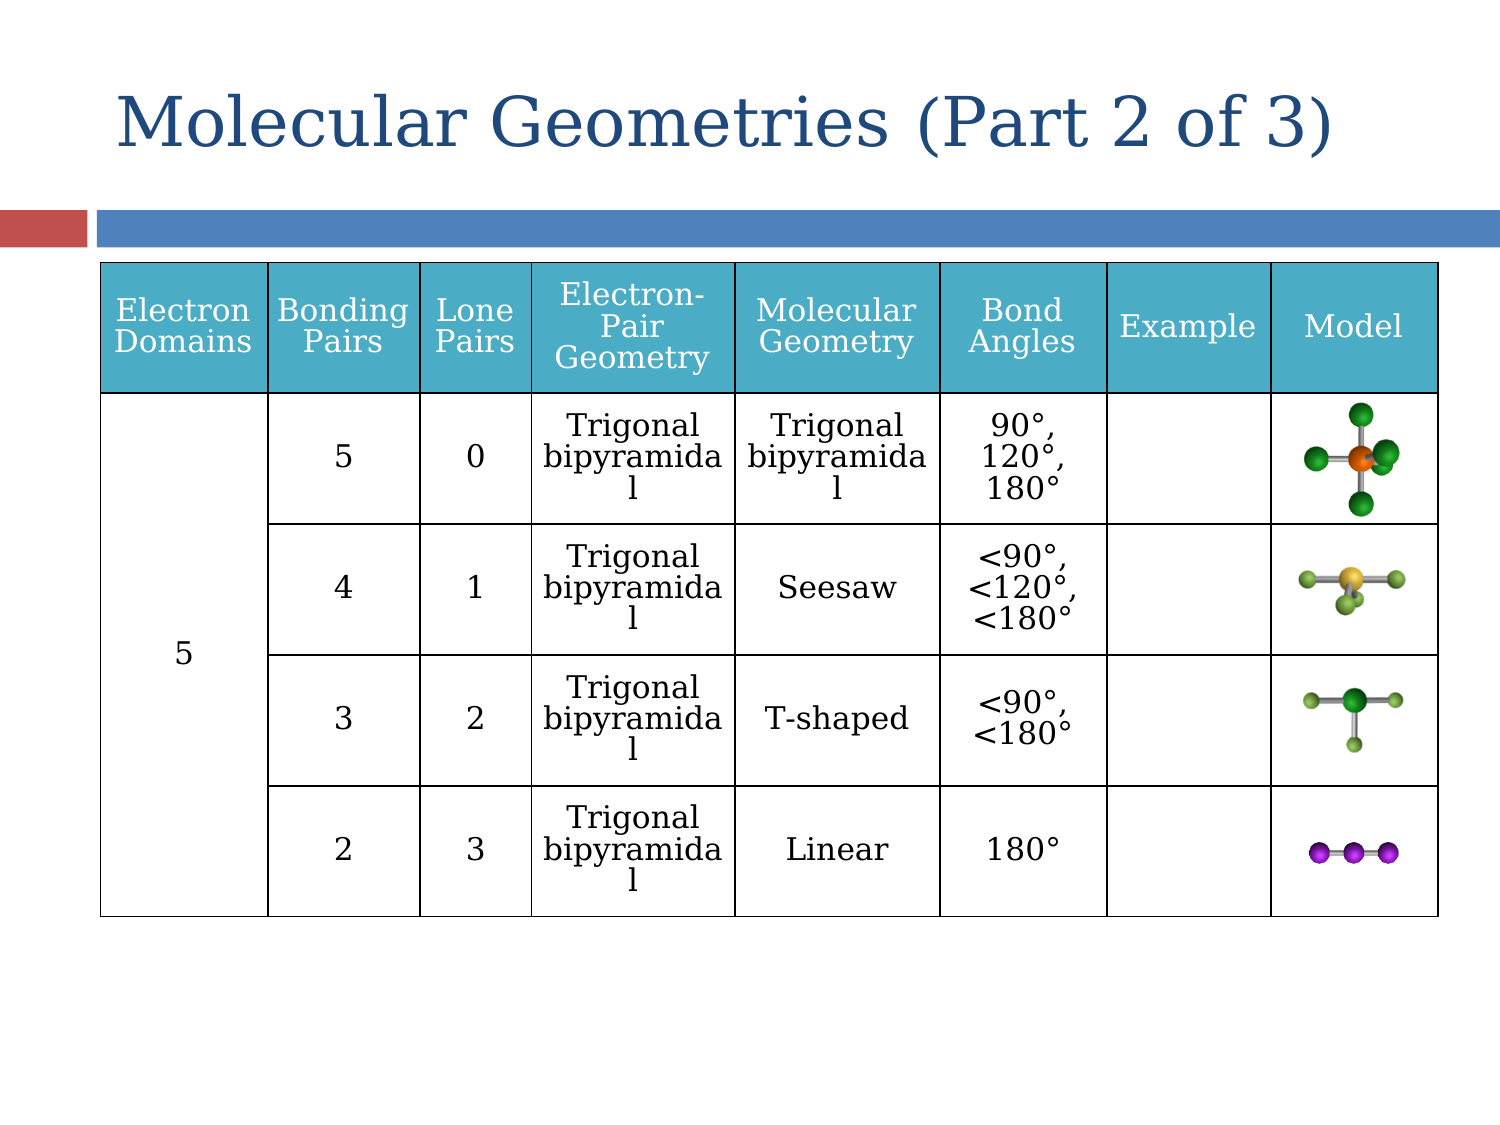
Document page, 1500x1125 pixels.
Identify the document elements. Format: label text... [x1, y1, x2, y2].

picture [1308, 839, 1399, 867]
title Molecular Geometries (Part 2 of 3) [100, 37, 1438, 200]
picture [1298, 534, 1406, 643]
picture [1302, 399, 1401, 518]
picture [1302, 667, 1405, 772]
